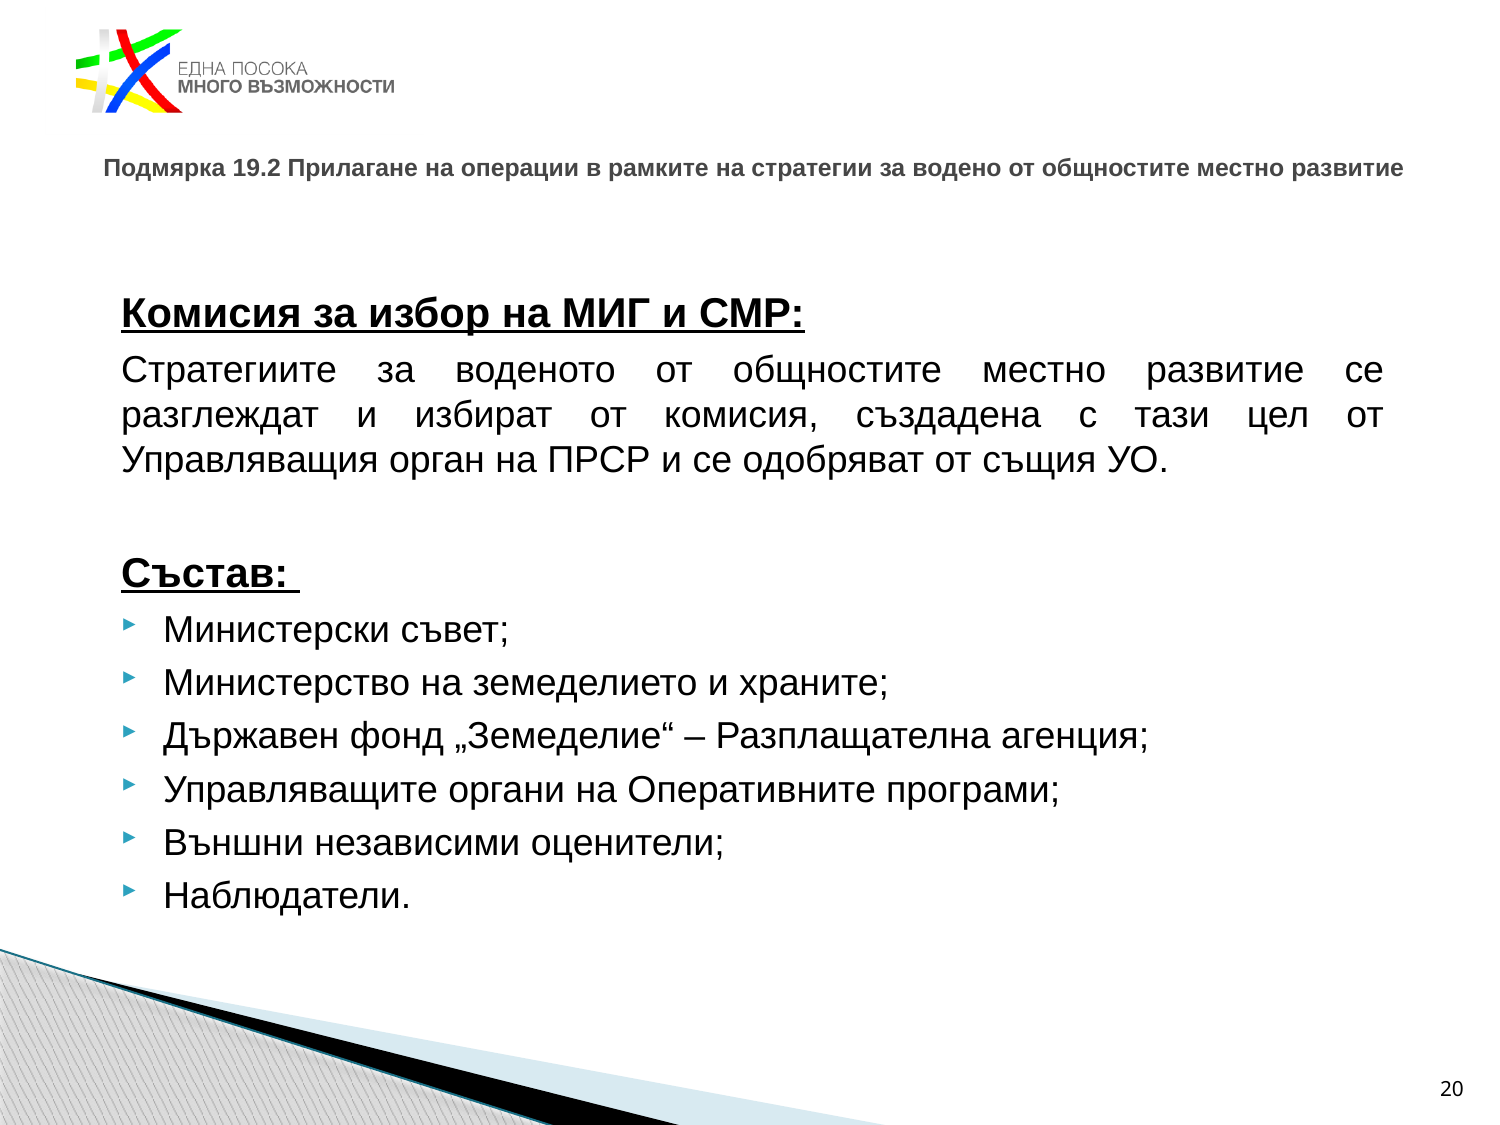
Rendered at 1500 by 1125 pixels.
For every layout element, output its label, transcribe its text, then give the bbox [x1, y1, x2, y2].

picture [45, 7, 424, 135]
title Подмярка 19.2 Прилагане на операции в рамките на стратегии за водено от общностите местно развитие [88, 95, 1439, 232]
slide_number 20 [1418, 1051, 1479, 1112]
text_box Комисия за избор на МИГ и СМР: Стратегиите за воденото от общностите местно развитие се разглеждат и избират от комисия, създадена с тази цел от Управляващия орган на ПРСР и се одобряват от същия УО. Състав: Министерски съвет; Министерство на земеделието и храните; Държавен фонд „Земеделие“ – Разплащателна агенция; Управляващите органи на Оперативните програми; Външни независими оценители; Наблюдатели. [88, 278, 1400, 924]
